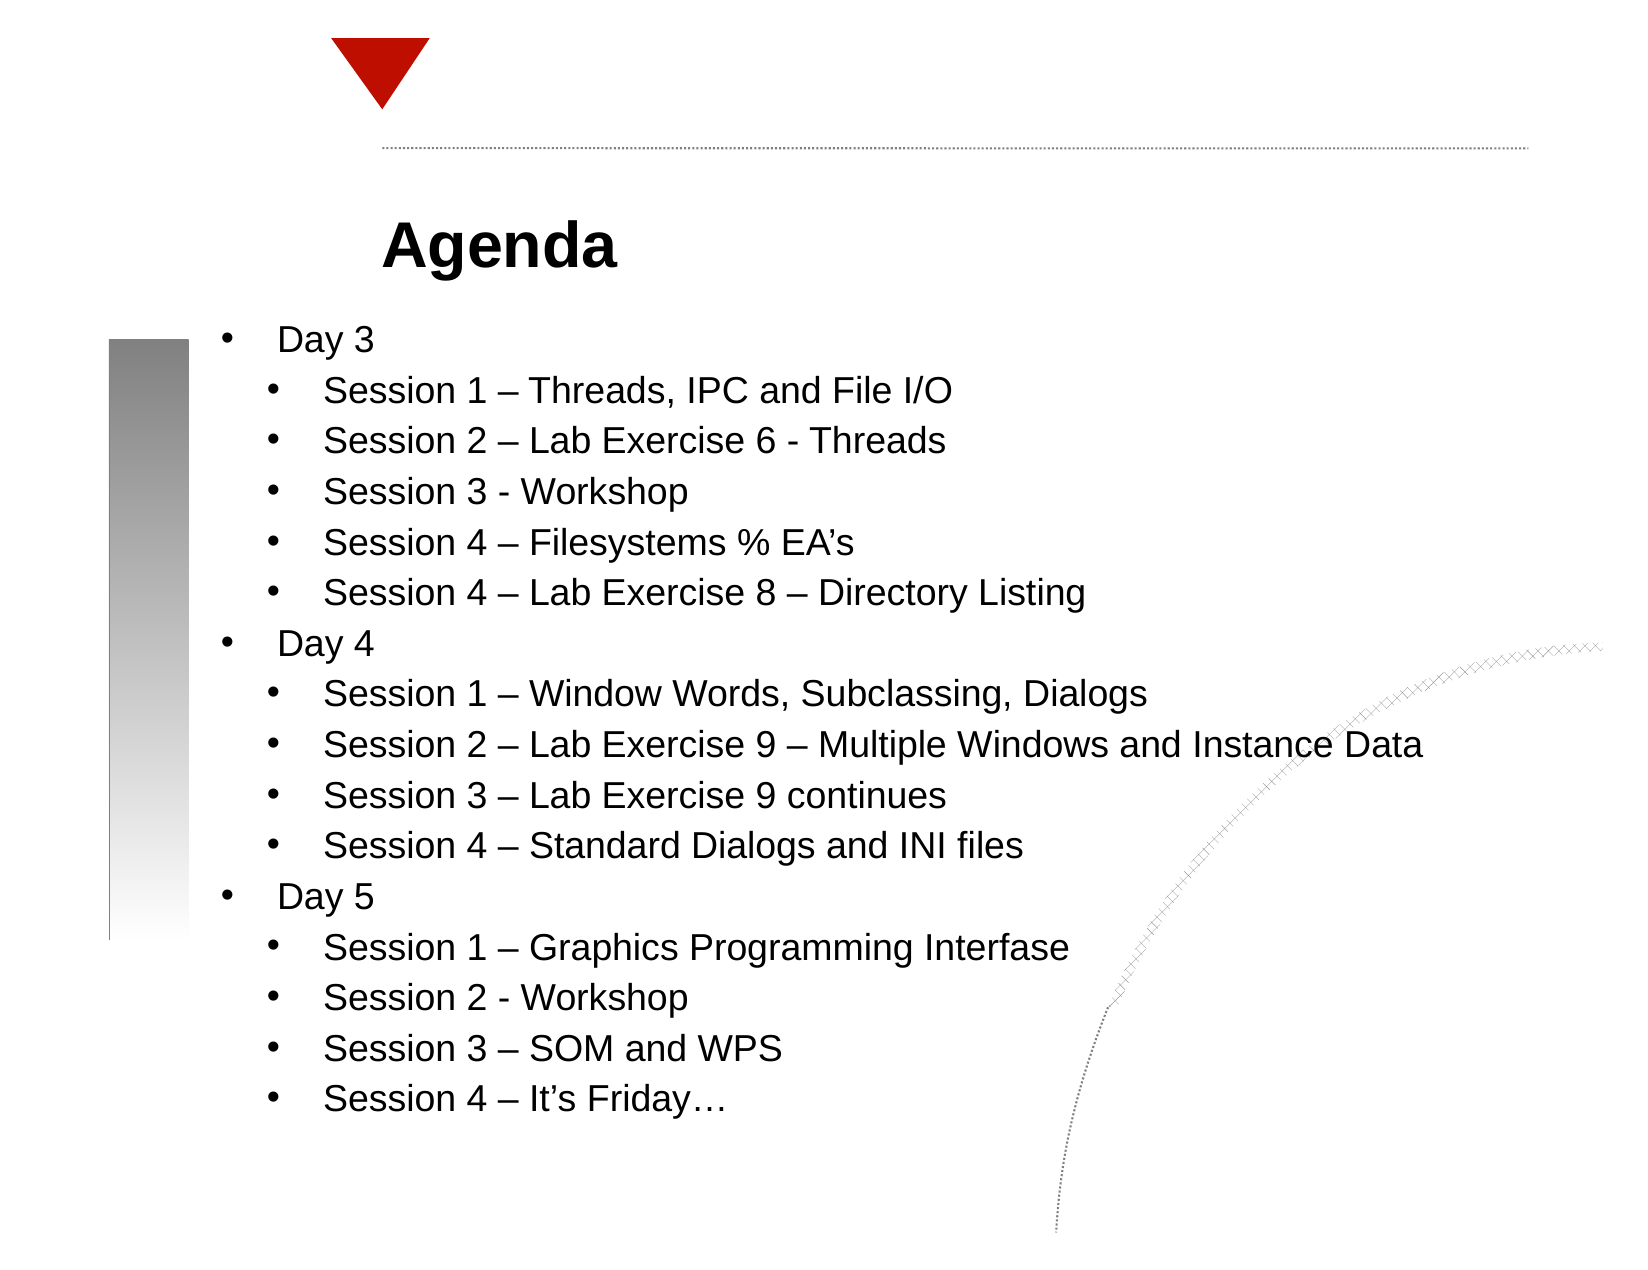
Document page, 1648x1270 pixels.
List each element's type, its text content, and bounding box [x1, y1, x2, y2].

text_box Day 3 Session 1 – Threads, IPC and File I/O Session 2 – Lab Exercise 6 - Threads Session 3 - Workshop Session 4 – Filesystems % EA’s Session 4 – Lab Exercise 8 – Directory Listing Day 4 Session 1 – Window Words, Subclassing, Dialogs Session 2 – Lab Exercise 9 – Multiple Windows and Instance Data Session 3 – Lab Exercise 9 continues Session 4 – Standard Dialogs and INI files Day 5 Session 1 – Graphics Programming Interfase Session 2 - Workshop Session 3 – SOM and WPS Session 4 – It’s Friday… [220, 315, 1526, 1120]
text_box Agenda [381, 202, 1533, 280]
